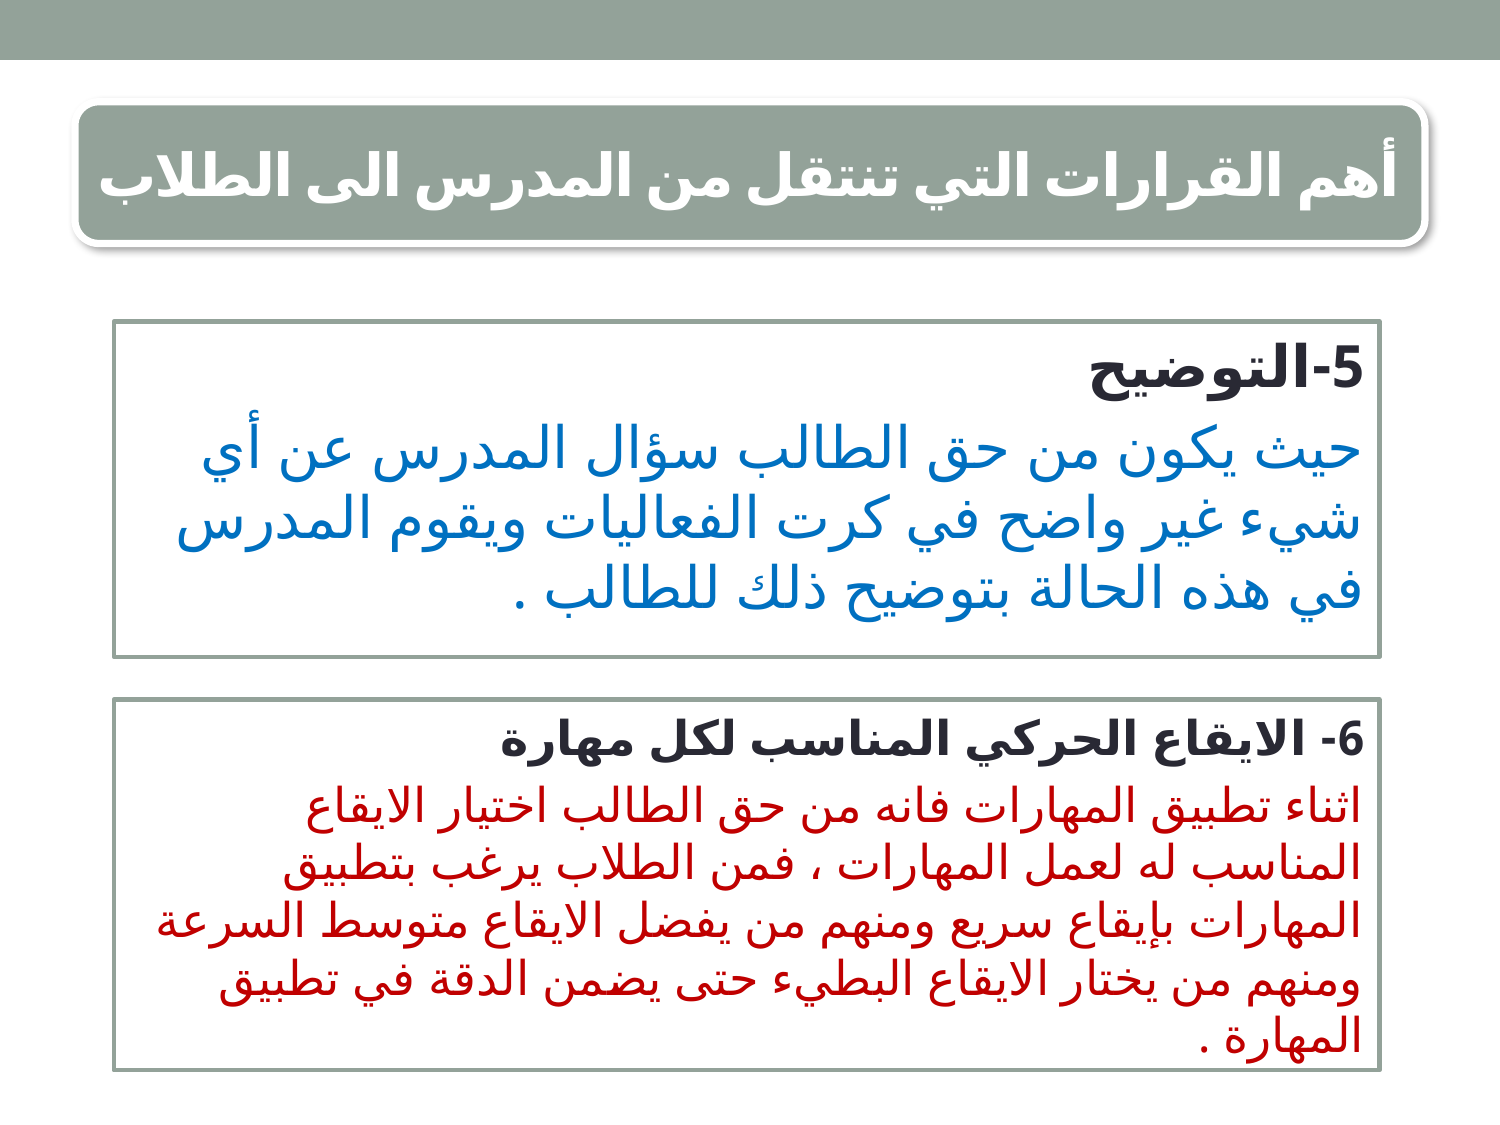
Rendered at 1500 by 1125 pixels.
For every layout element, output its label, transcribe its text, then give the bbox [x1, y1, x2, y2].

text_box أهم القرارات التي تنتقل من المدرس الى الطلاب [71, 98, 1429, 248]
text_box 5-التوضيح حيث يكون من حق الطالب سؤال المدرس عن أي شيء غير واضح في كرت الفعاليات ويقوم المدرس في هذه الحالة بتوضيح ذلك للطالب . [112, 319, 1382, 659]
text_box 6- الايقاع الحركي المناسب لكل مهارة اثناء تطبيق المهارات فانه من حق الطالب اختيار الايقاع المناسب له لعمل المهارات ، فمن الطلاب يرغب بتطبيق المهارات بإيقاع سريع ومنهم من يفضل الايقاع متوسط السرعة ومنهم من يختار الايقاع البطيء حتى يضمن الدقة في تطبيق المهارة . [112, 697, 1382, 1072]
